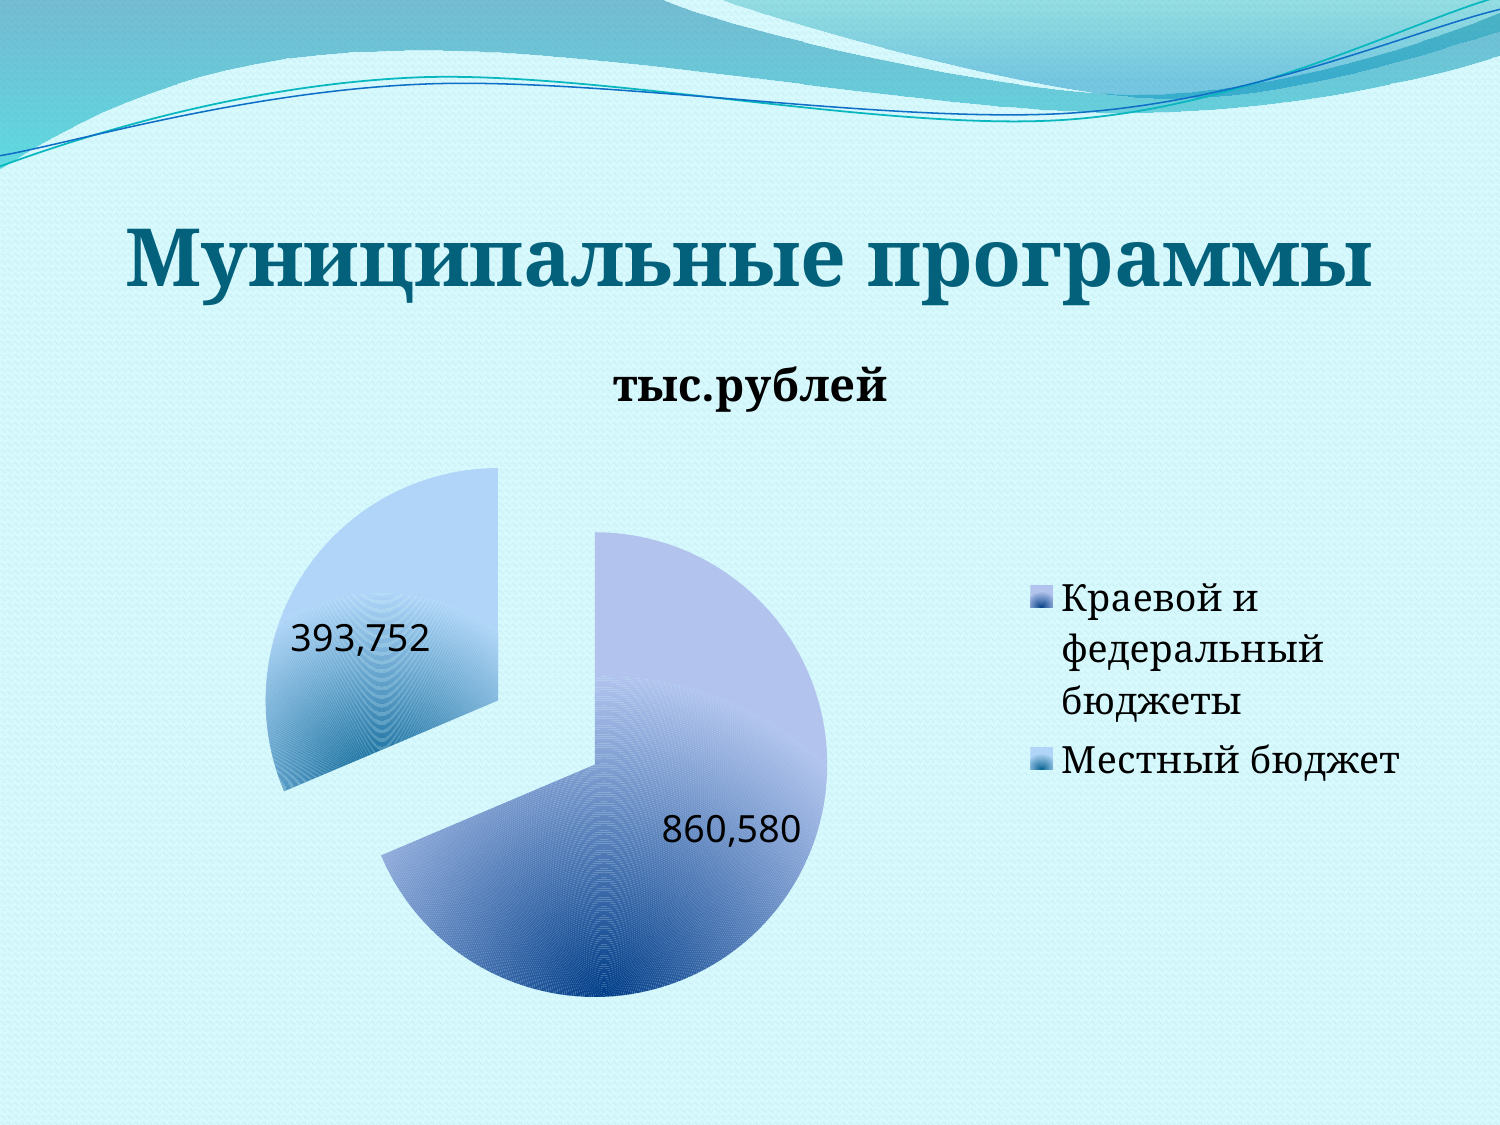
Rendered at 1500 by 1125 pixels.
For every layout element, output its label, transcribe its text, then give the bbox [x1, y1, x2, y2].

title Муниципальные программы [75, 115, 1425, 303]
chart [74, 317, 1426, 1038]
